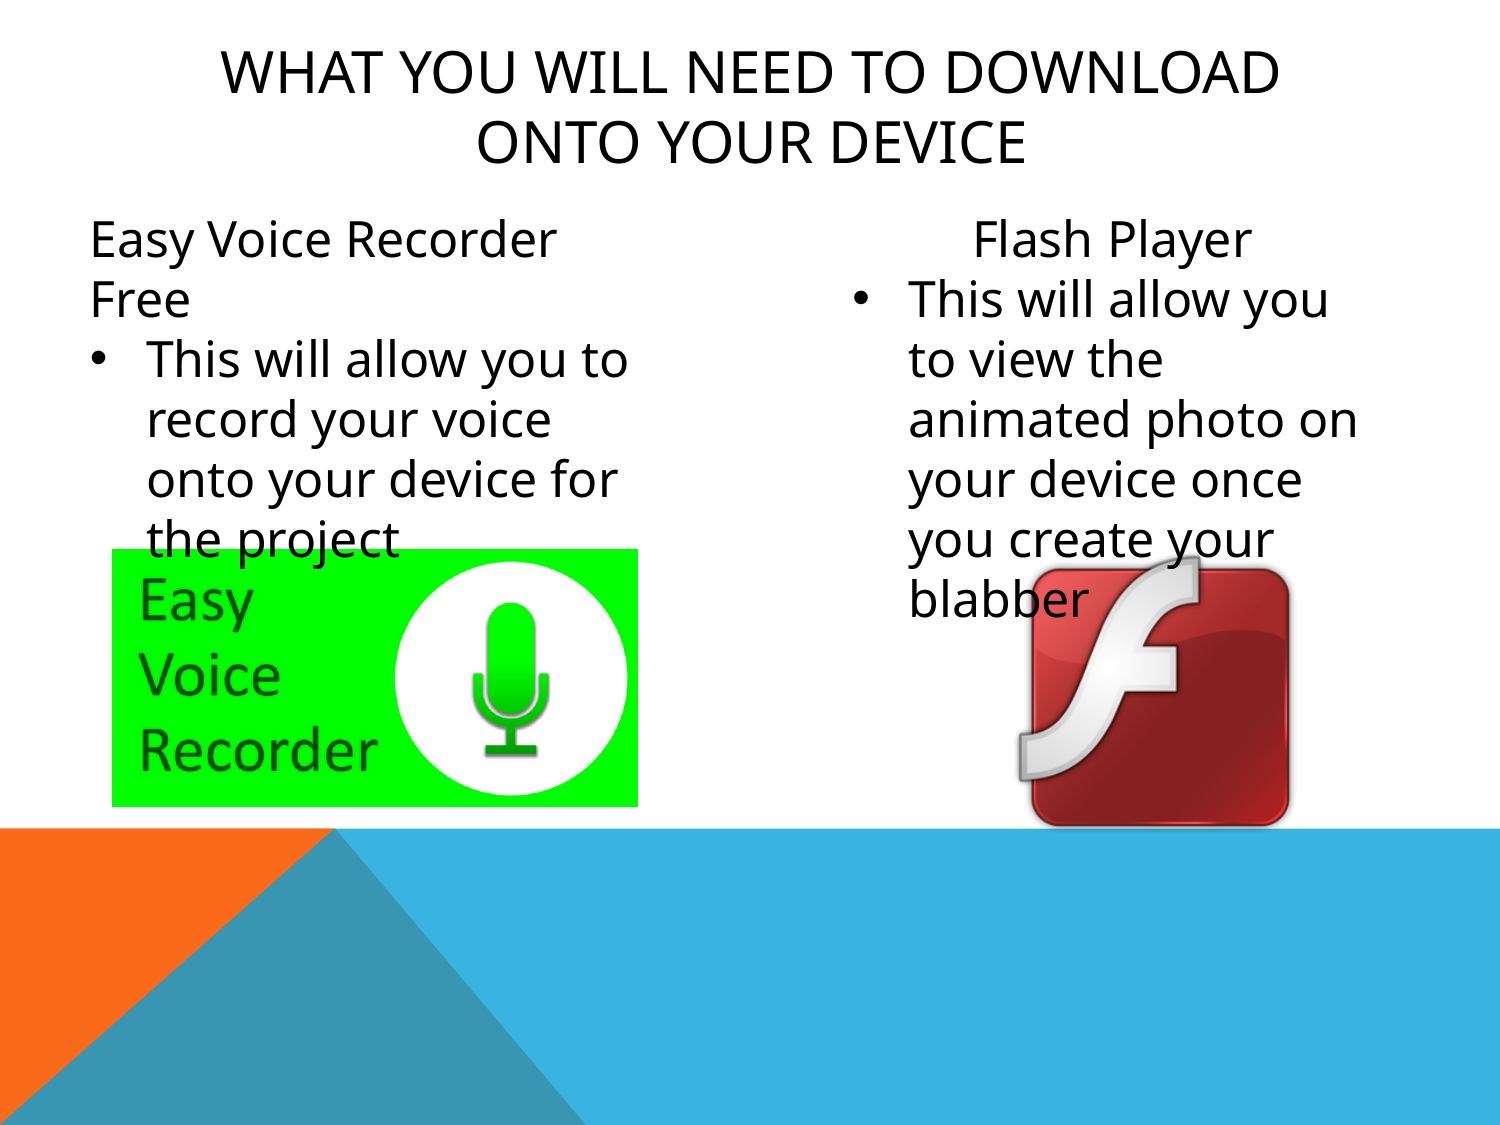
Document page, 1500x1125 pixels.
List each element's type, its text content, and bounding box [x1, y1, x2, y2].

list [112, 549, 638, 808]
text_box Easy Voice Recorder Free This will allow you to record your voice onto your device for the project [74, 199, 663, 575]
title What you will need to download onto your device [135, 60, 1369, 150]
text_box Flash Player This will allow you to view the animated photo on your device once you create your blabber [837, 199, 1388, 635]
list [1012, 549, 1309, 847]
